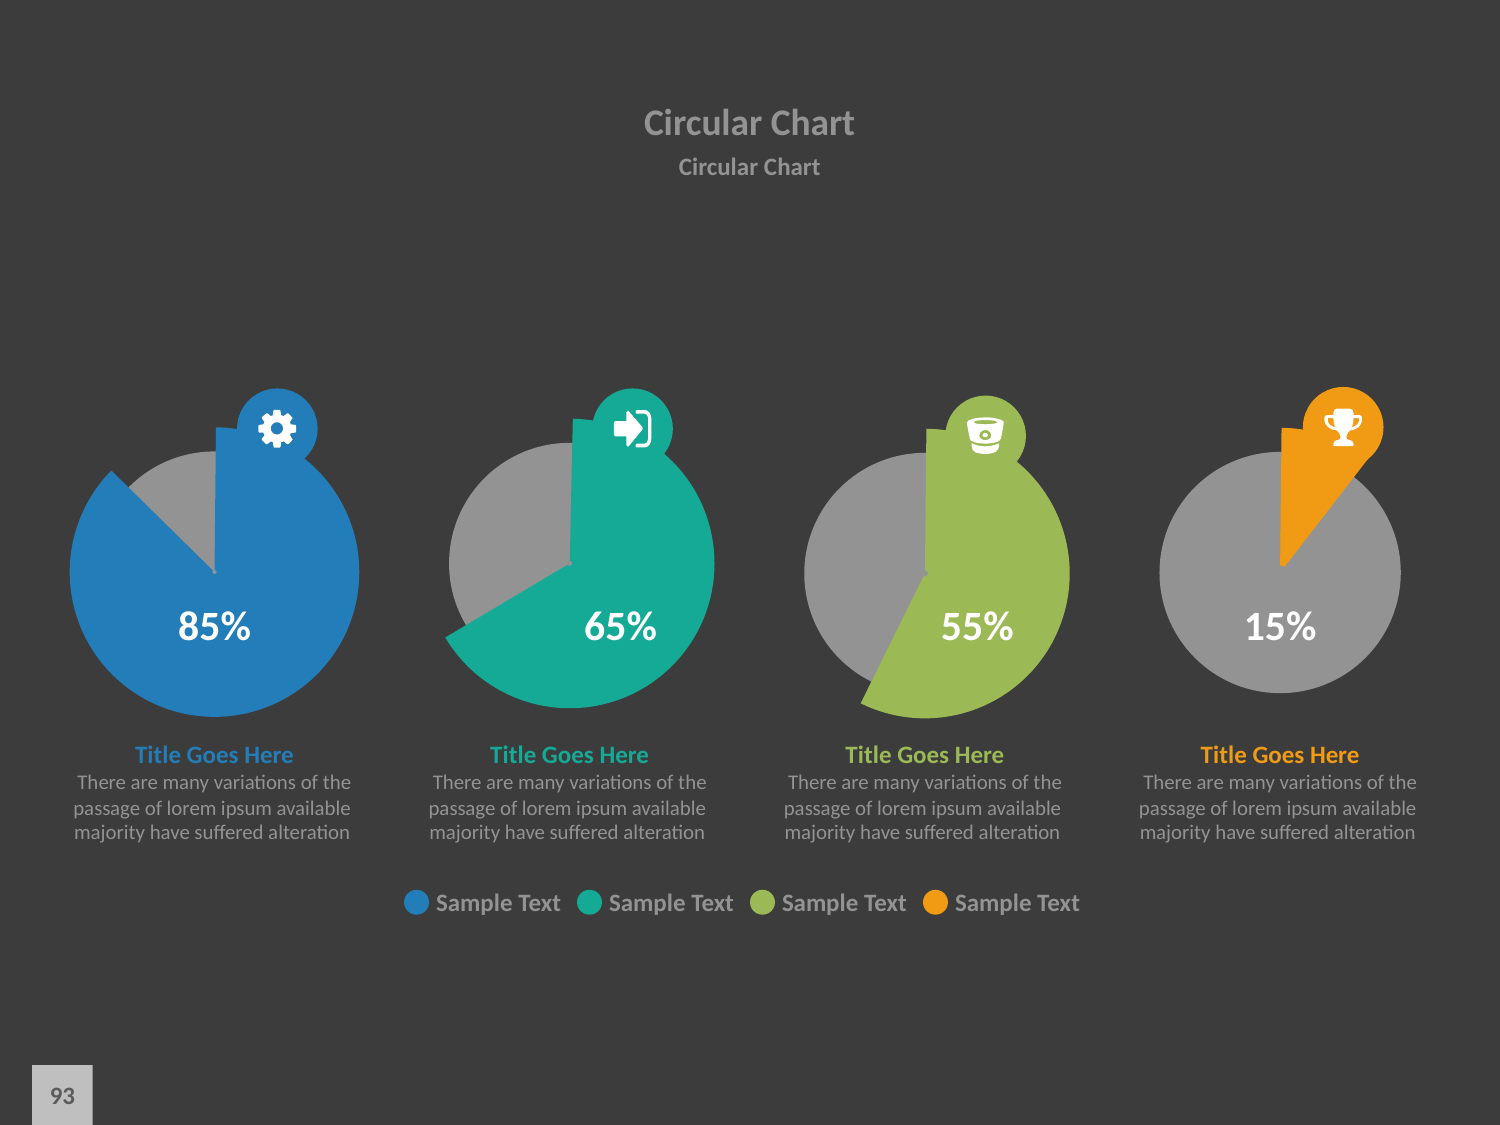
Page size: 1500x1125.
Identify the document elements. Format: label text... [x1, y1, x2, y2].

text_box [945, 395, 1027, 477]
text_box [779, 428, 1070, 719]
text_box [236, 388, 318, 470]
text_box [749, 879, 921, 926]
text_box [576, 879, 748, 926]
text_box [922, 879, 1097, 926]
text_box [424, 418, 715, 709]
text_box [69, 426, 360, 718]
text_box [1302, 386, 1384, 468]
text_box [762, 738, 1088, 845]
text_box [1135, 427, 1426, 718]
list Circular Chart [412, 149, 1088, 183]
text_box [407, 738, 732, 845]
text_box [403, 879, 575, 926]
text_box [52, 738, 377, 845]
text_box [1117, 738, 1443, 845]
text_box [591, 388, 674, 470]
title Circular Chart [287, 91, 1213, 150]
